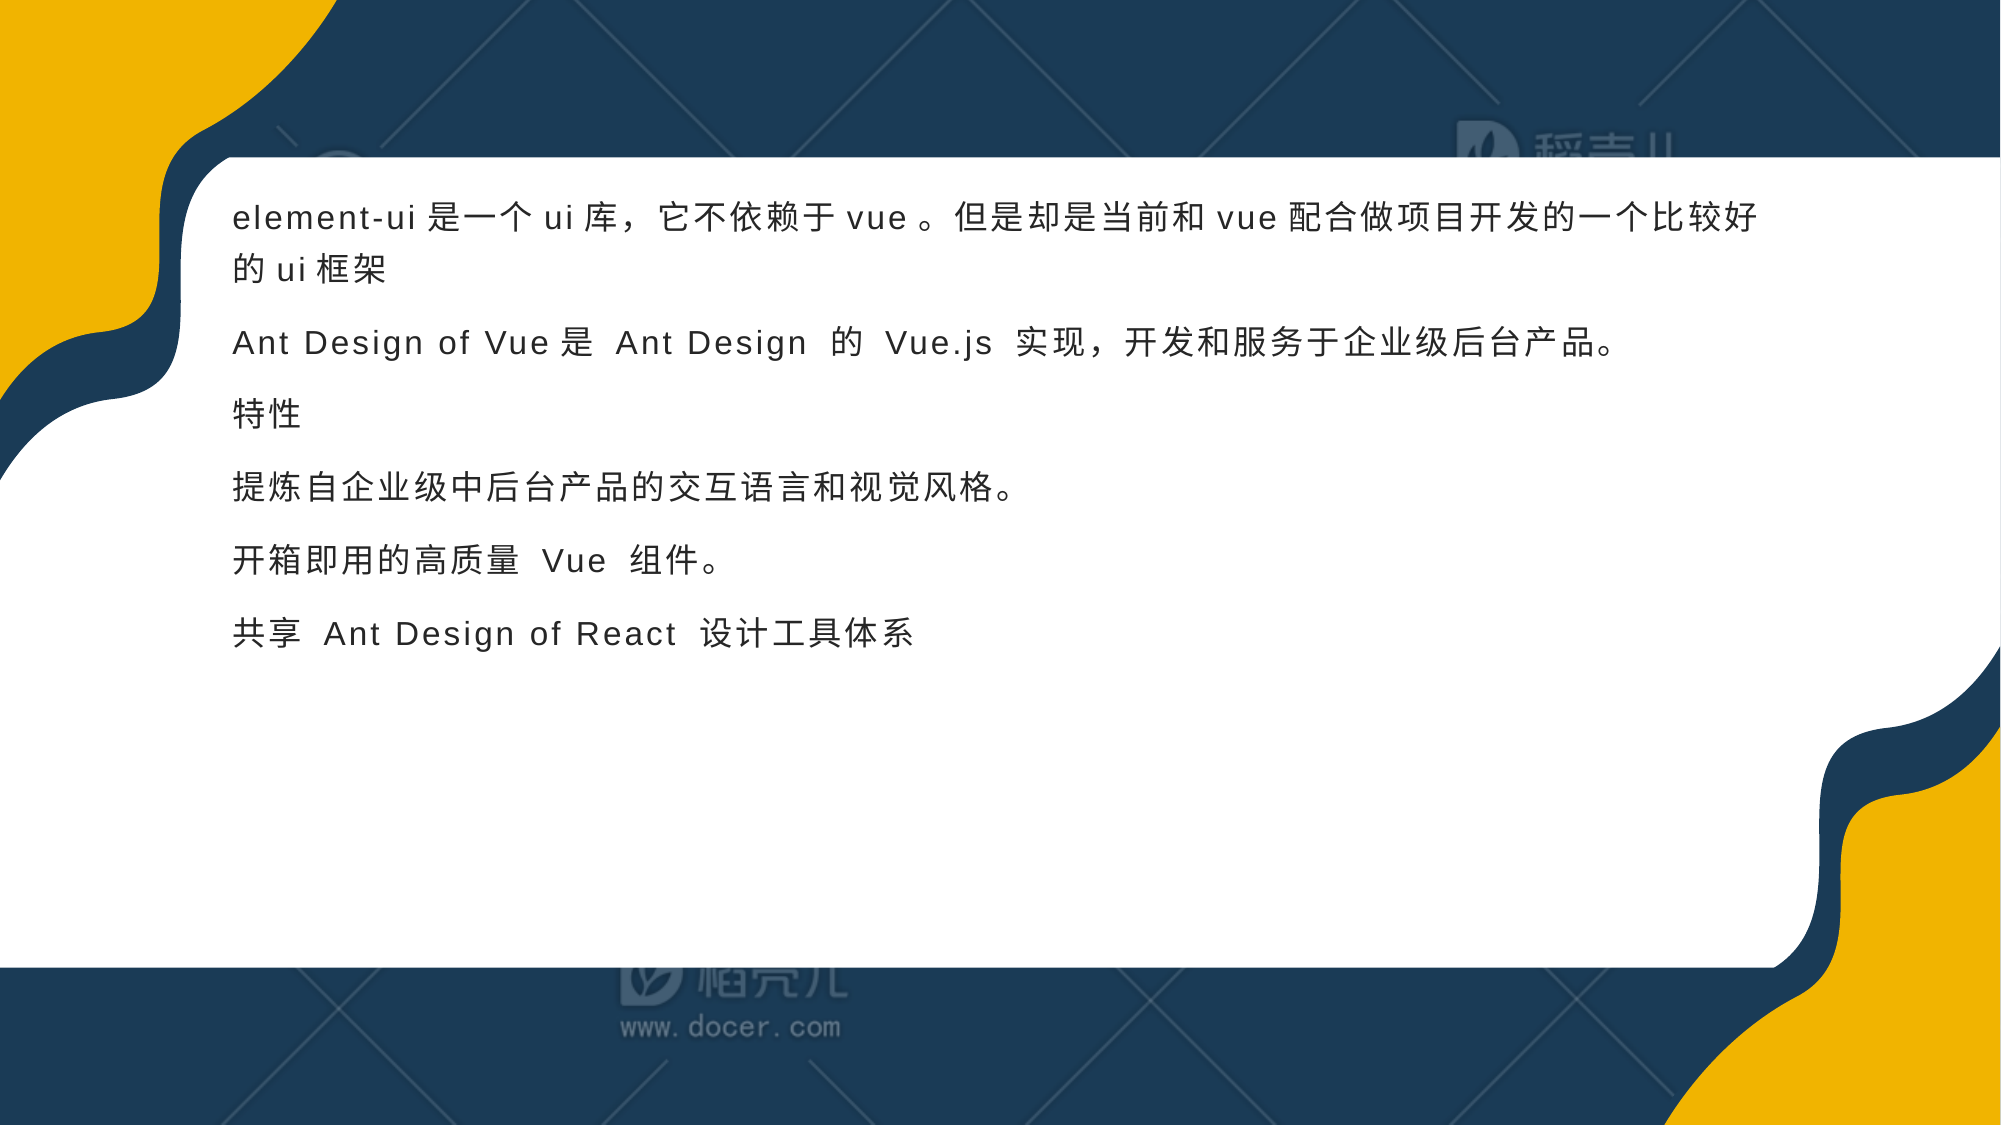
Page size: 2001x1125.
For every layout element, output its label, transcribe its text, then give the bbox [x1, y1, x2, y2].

list element-ui是一个ui库，它不依赖于vue。但是却是当前和vue配合做项目开发的一个比较好的ui框架 Ant Design of Vue是 Ant Design 的 Vue.js 实现，开发和服务于企业级后台产品。 特性 提炼自企业级中后台产品的交互语言和视觉风格。 开箱即用的高质量 Vue 组件。 共享 Ant Design of React 设计工具体系 [215, 184, 1790, 916]
picture [232, 0, 2001, 646]
picture [0, 968, 1771, 1125]
